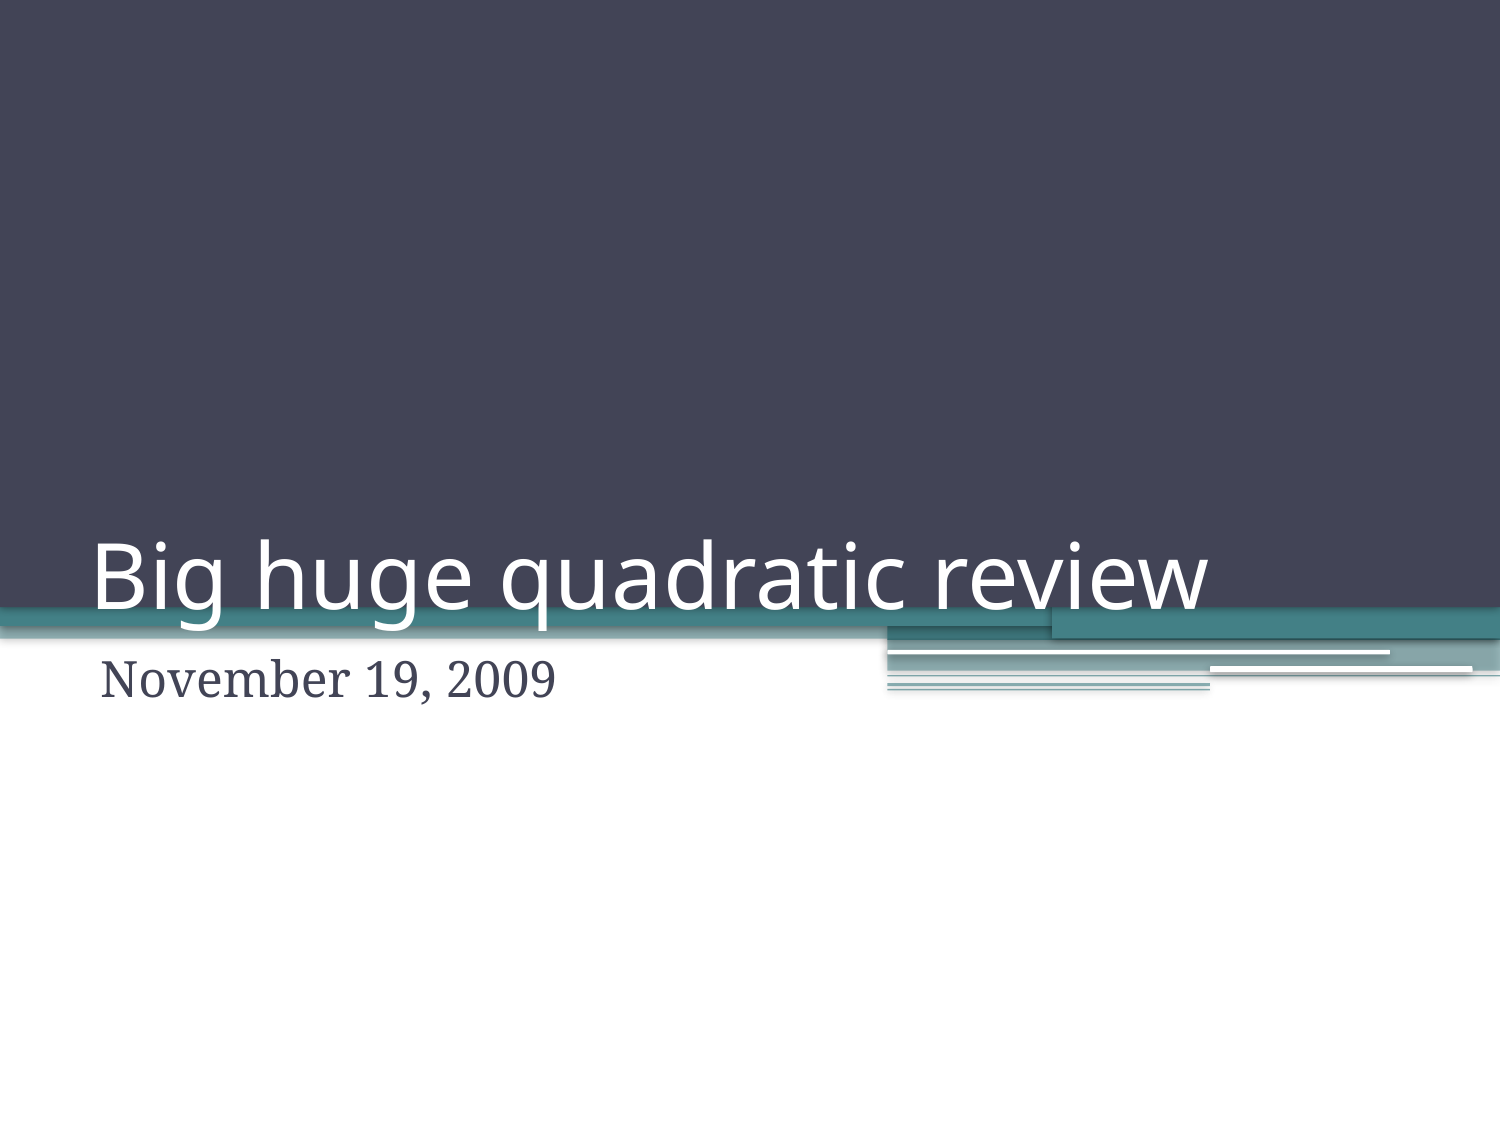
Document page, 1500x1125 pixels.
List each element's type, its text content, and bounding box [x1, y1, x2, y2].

subtitle November 19, 2009 [75, 639, 888, 928]
title Big huge quadratic review [75, 394, 1463, 636]
